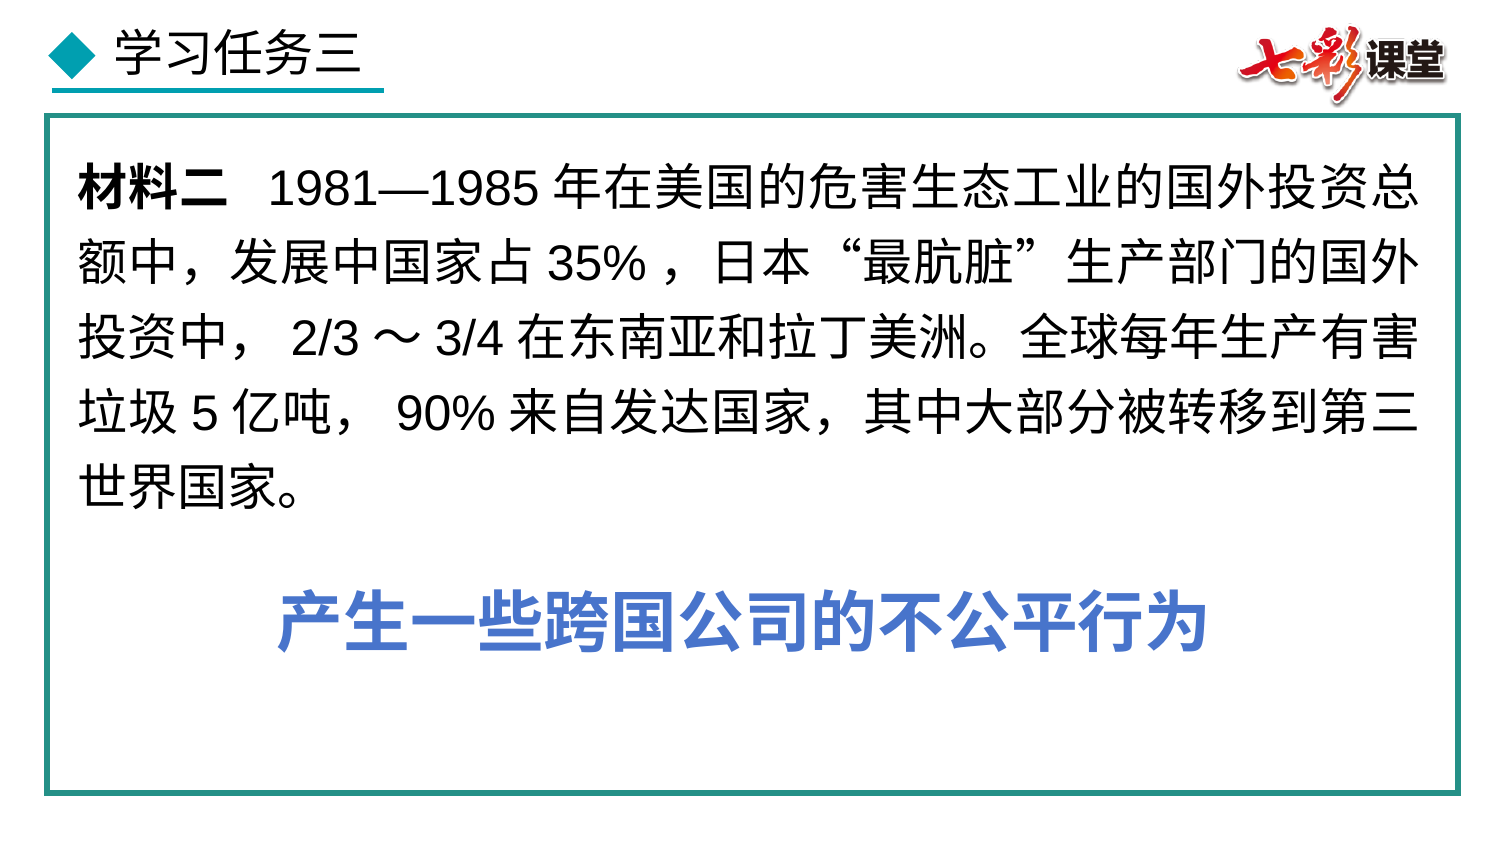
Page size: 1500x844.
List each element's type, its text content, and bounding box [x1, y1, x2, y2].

text_box 材料二 1981—1985年在美国的危害生态工业的国外投资总额中，发展中国家占35%，日本“最肮脏”生产部门的国外投资中，2/3～3/4在东南亚和拉丁美洲。全球每年生产有害垃圾5亿吨，90%来自发达国家，其中大部分被转移到第三世界国家。 [66, 135, 1432, 522]
text_box [46, 114, 1459, 794]
text_box 产生一些跨国公司的不公平行为 [265, 574, 1317, 666]
picture [1234, 20, 1451, 108]
